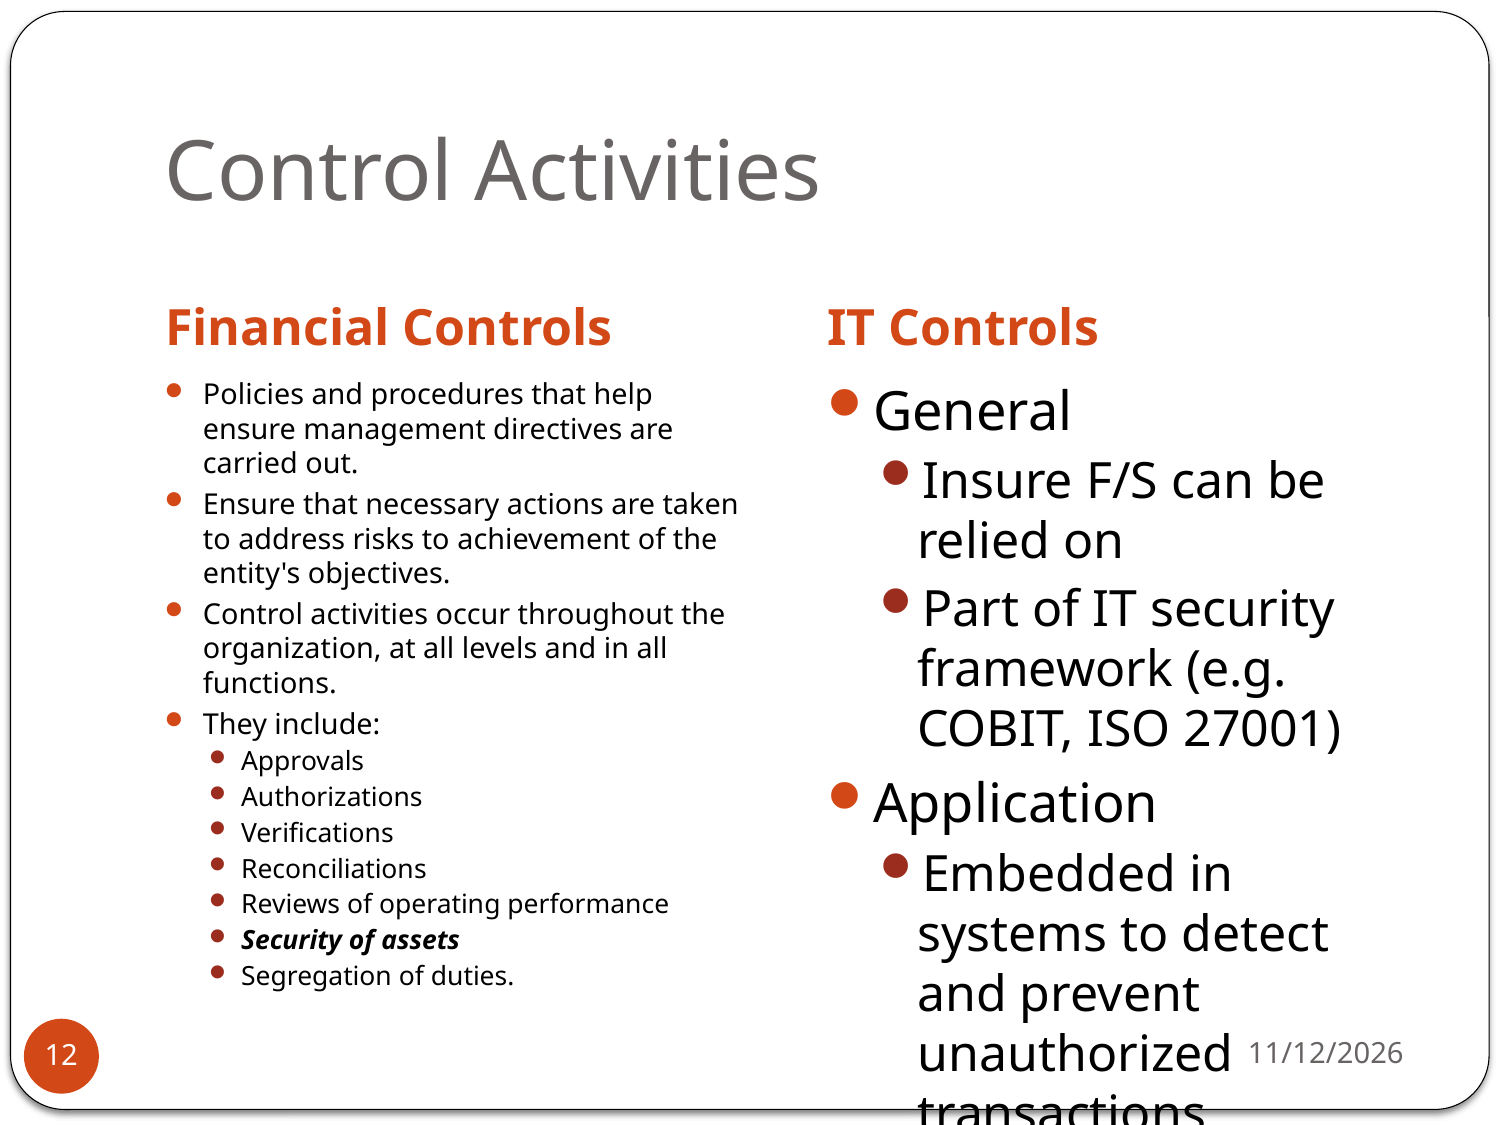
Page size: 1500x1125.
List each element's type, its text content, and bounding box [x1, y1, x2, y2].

list General Insure F/S can be relied on Part of IT security framework (e.g. COBIT, ISO 27001) Application Embedded in systems to detect and prevent unauthorized transactions [812, 368, 1425, 1007]
slide_number 12 [23, 1018, 99, 1094]
list IT Controls [811, 236, 1426, 364]
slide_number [1012, 1015, 1419, 1094]
title Control Activities [150, 44, 1425, 233]
list Financial Controls [149, 236, 763, 364]
list Policies and procedures that help ensure management directives are carried out. Ensure that necessary actions are taken to address risks to achievement of the entity's objectives. Control activities occur throughout the organization, at all levels and in all functions. They include: Approvals Authorizations Verifications Reconciliations Reviews of operating performance Security of assets Segregation of duties. [150, 368, 763, 1007]
